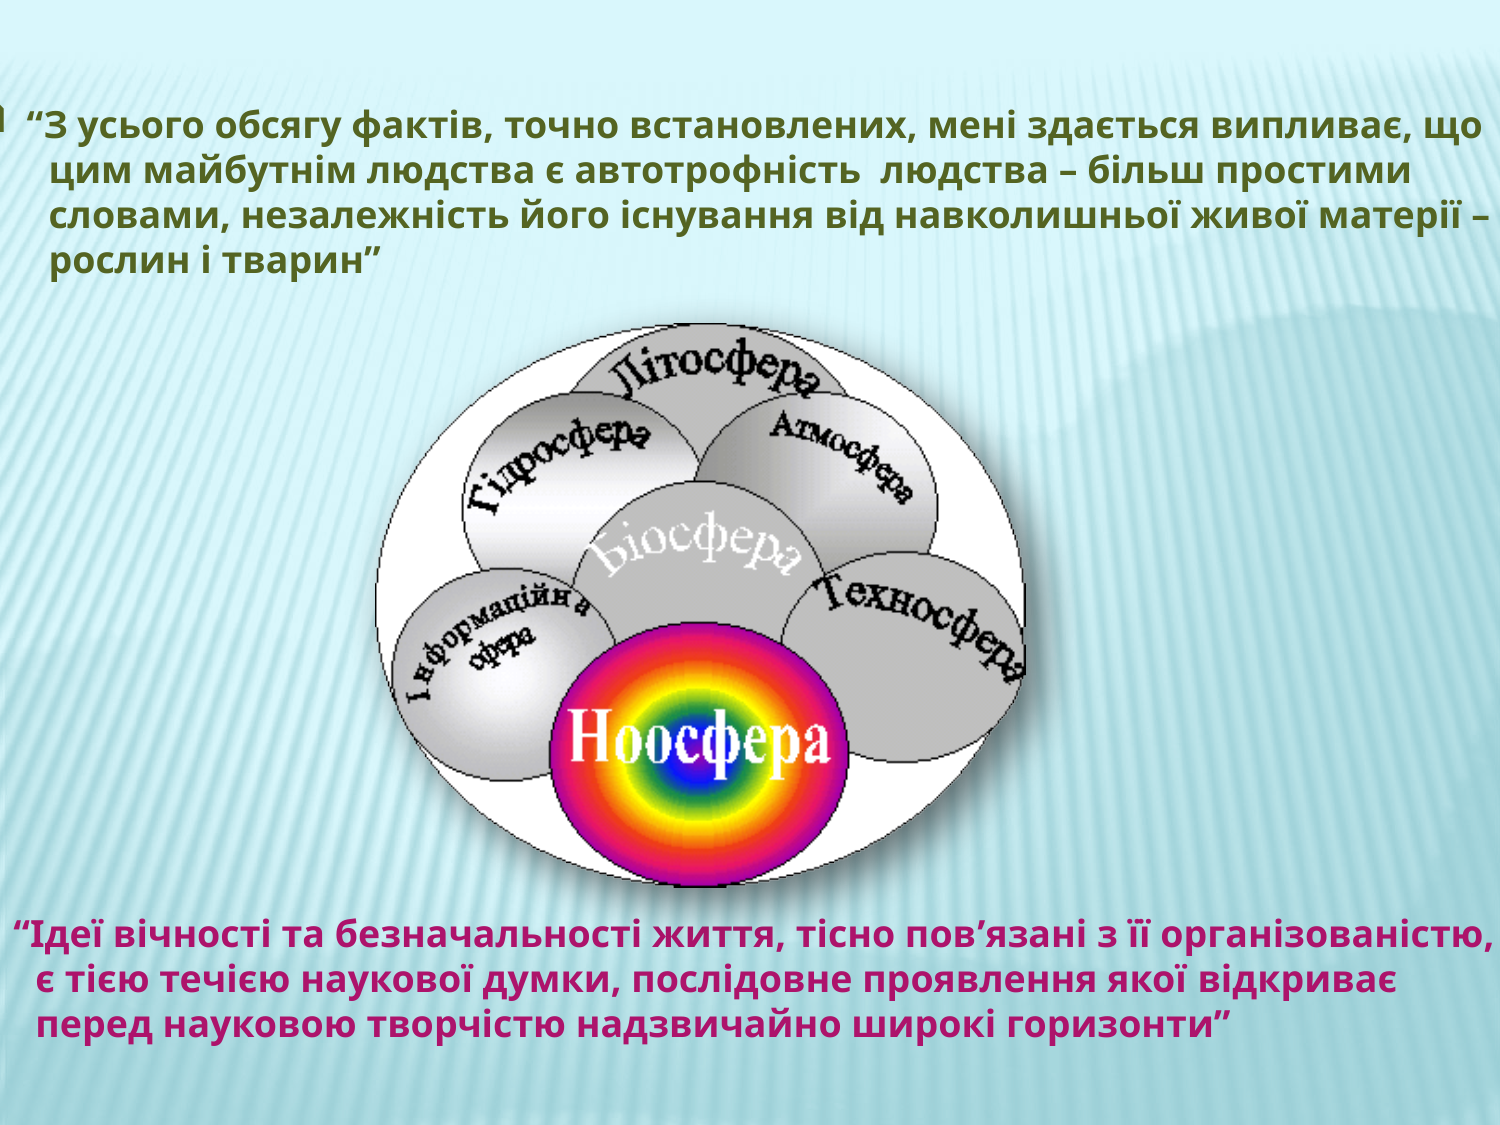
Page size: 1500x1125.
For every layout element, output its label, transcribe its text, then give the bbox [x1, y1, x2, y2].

picture [374, 323, 1026, 888]
text_box “З усього обсягу фактів, точно встановлених, мені здається випливає, що цим майбутнім людства є автотрофність людства – більш простими словами, незалежність його існування від навколишньої живої матерії – рослин і тварин” [0, 93, 1500, 289]
text_box “Ідеї вічності та безначальності життя, тісно пов’язані з її організованістю, є тією течією наукової думки, послідовне проявлення якої відкриває перед науковою творчістю надзвичайно широкі горизонти” [0, 902, 1500, 1053]
